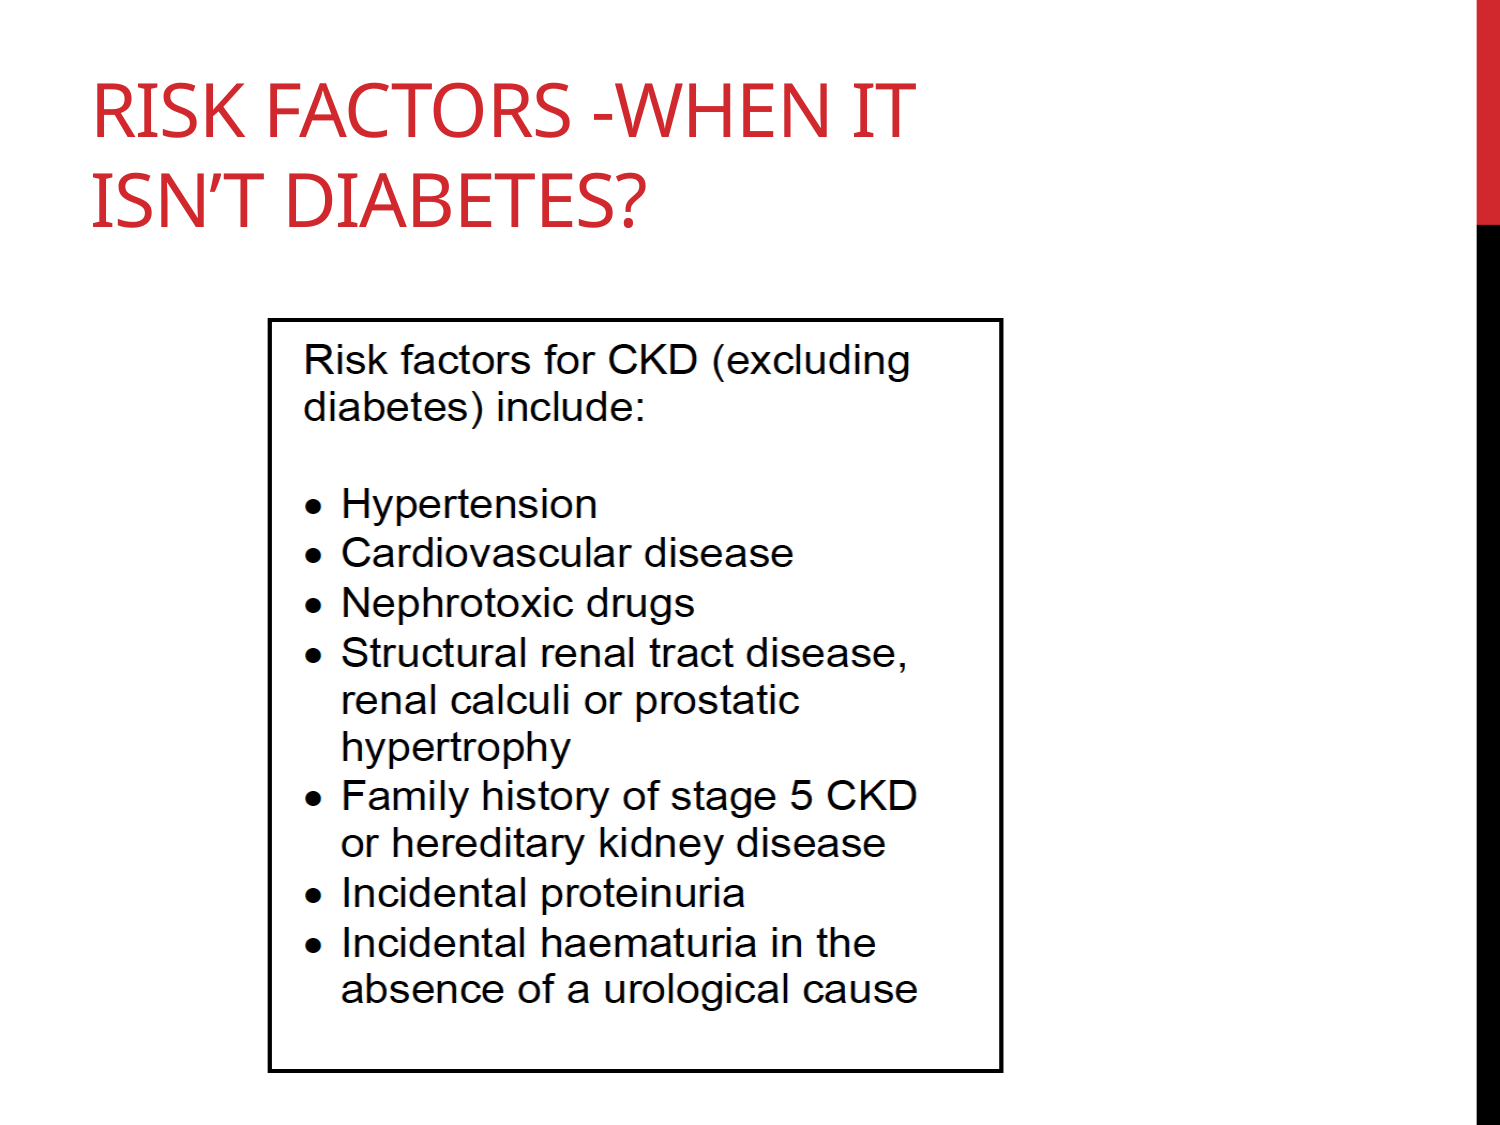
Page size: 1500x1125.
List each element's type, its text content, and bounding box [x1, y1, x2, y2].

title Risk Factors -When it isn’t Diabetes? [75, 25, 1025, 250]
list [0, 292, 1408, 1089]
